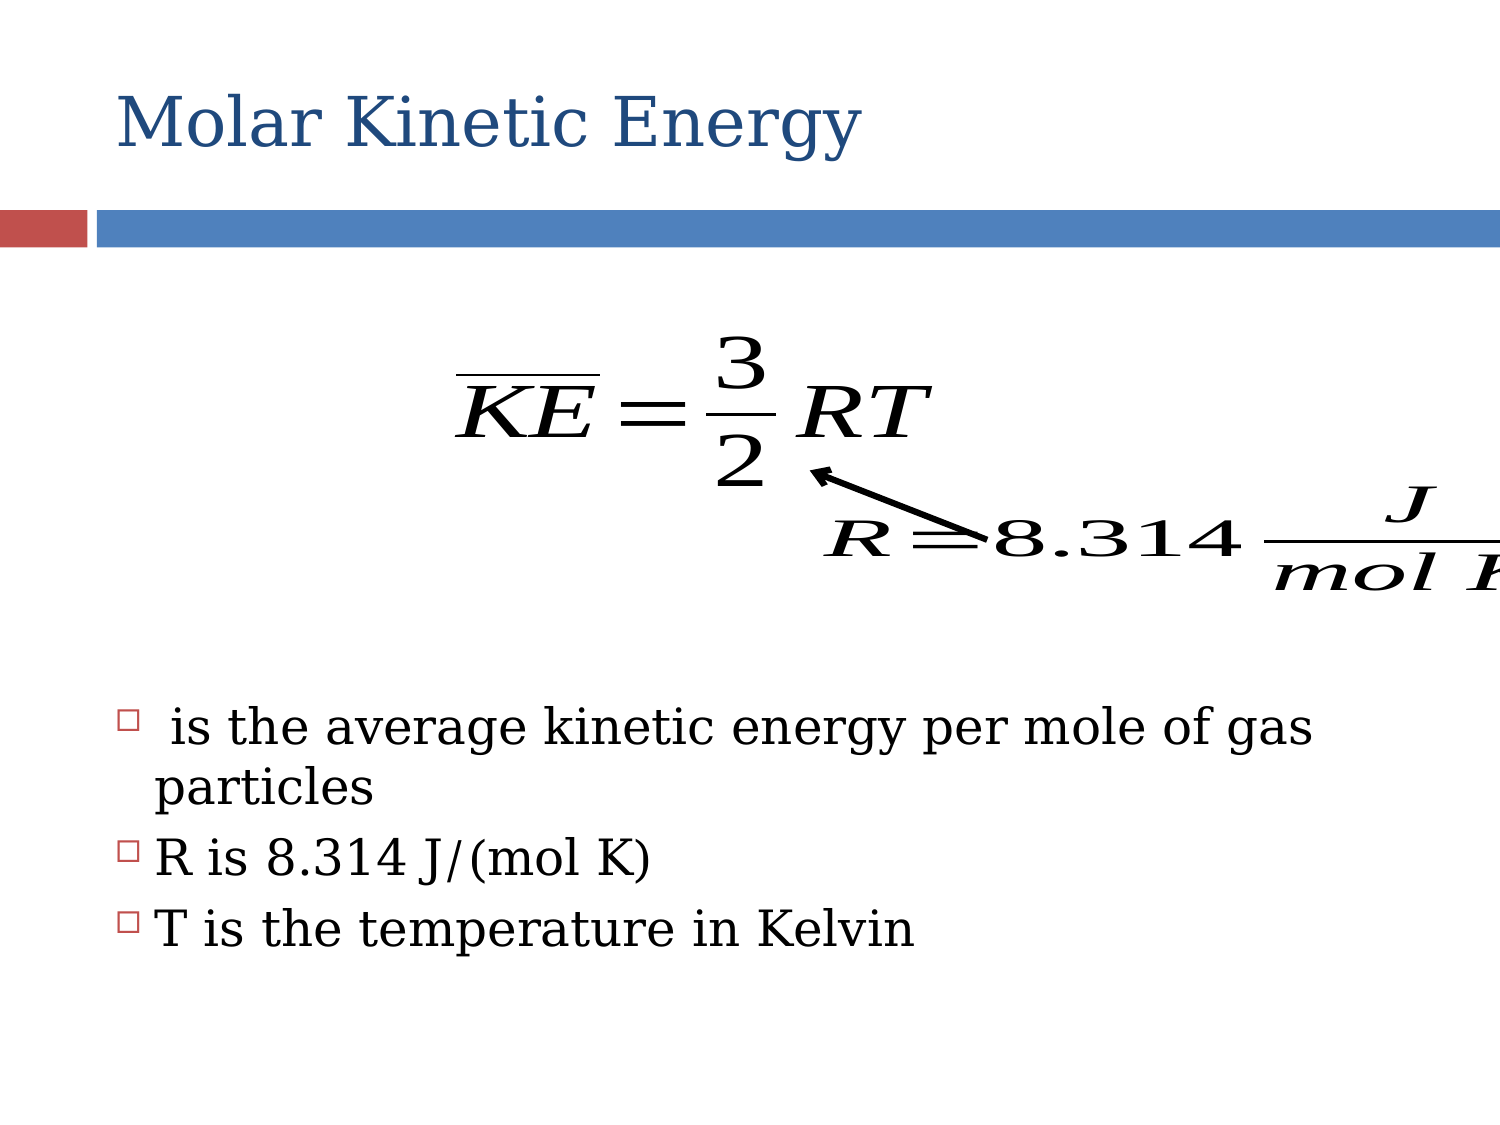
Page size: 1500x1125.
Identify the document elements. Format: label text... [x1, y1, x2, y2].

title Molar Kinetic Energy [100, 37, 1438, 200]
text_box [809, 470, 988, 540]
